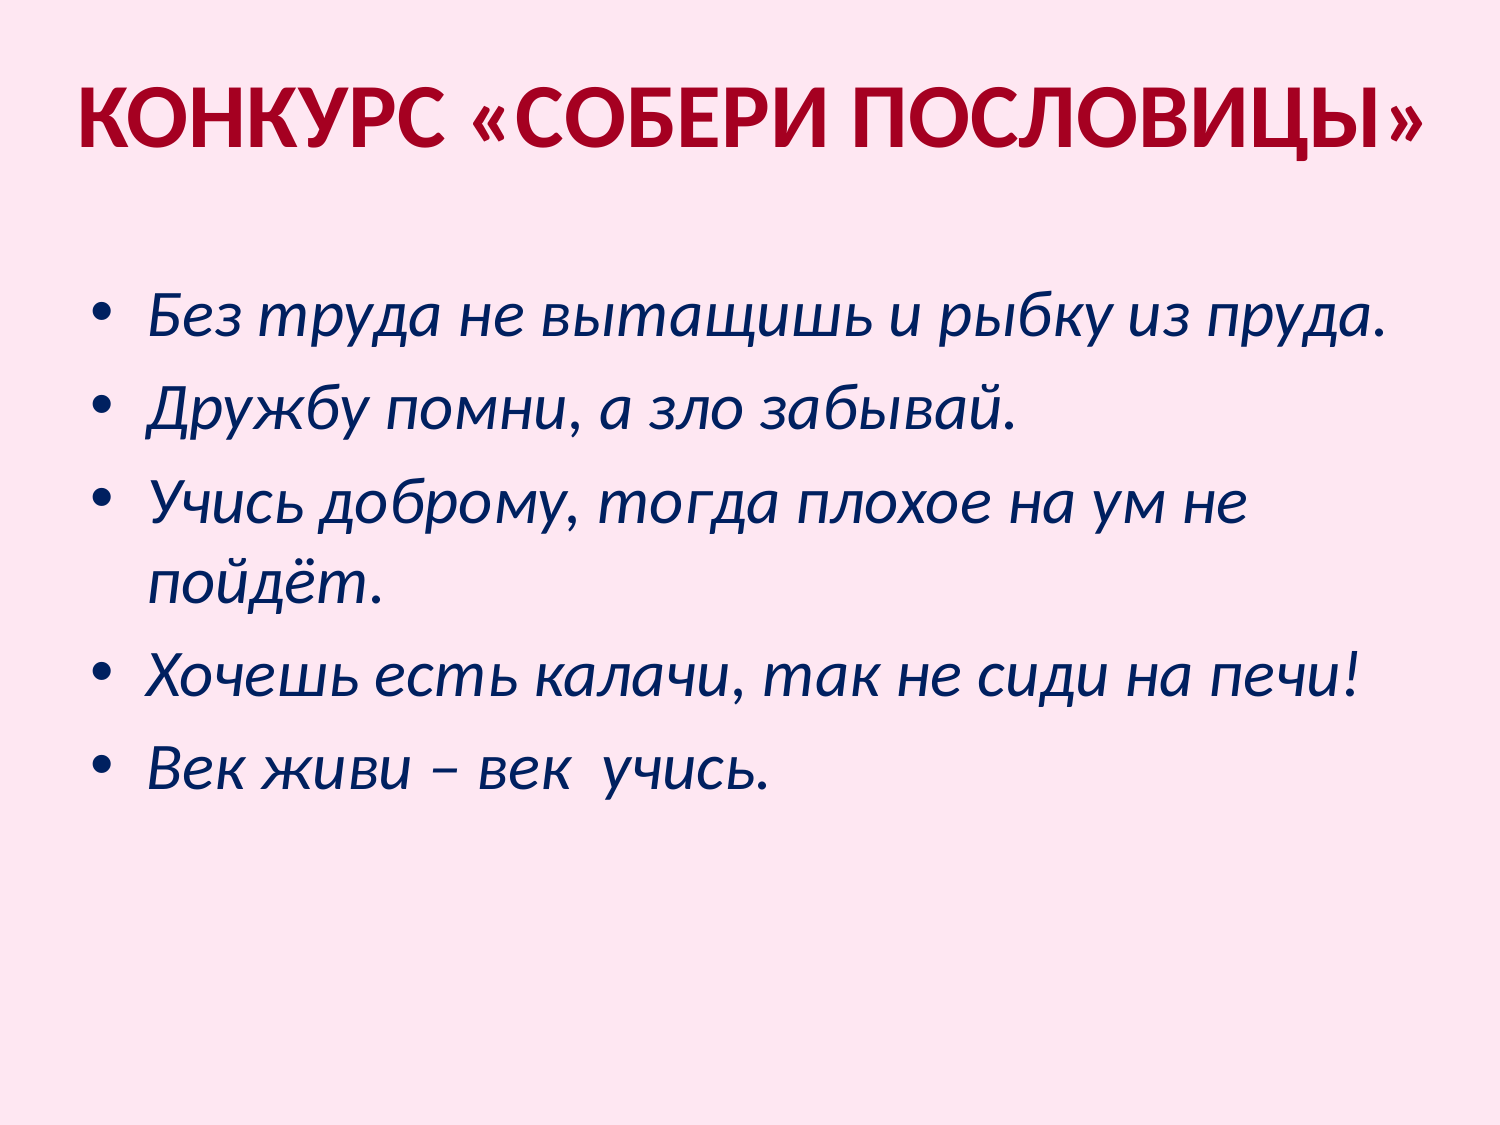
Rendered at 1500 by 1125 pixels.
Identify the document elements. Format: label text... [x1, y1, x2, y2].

list Без труда не вытащишь и рыбку из пруда. Дружбу помни, а зло забывай. Учись доброму, тогда плохое на ум не пойдёт. Хочешь есть калачи, так не сиди на печи! Век живи – век учись. [75, 262, 1425, 1005]
title КОНКУРС «СОБЕРИ ПОСЛОВИЦЫ» [46, 35, 1465, 188]
